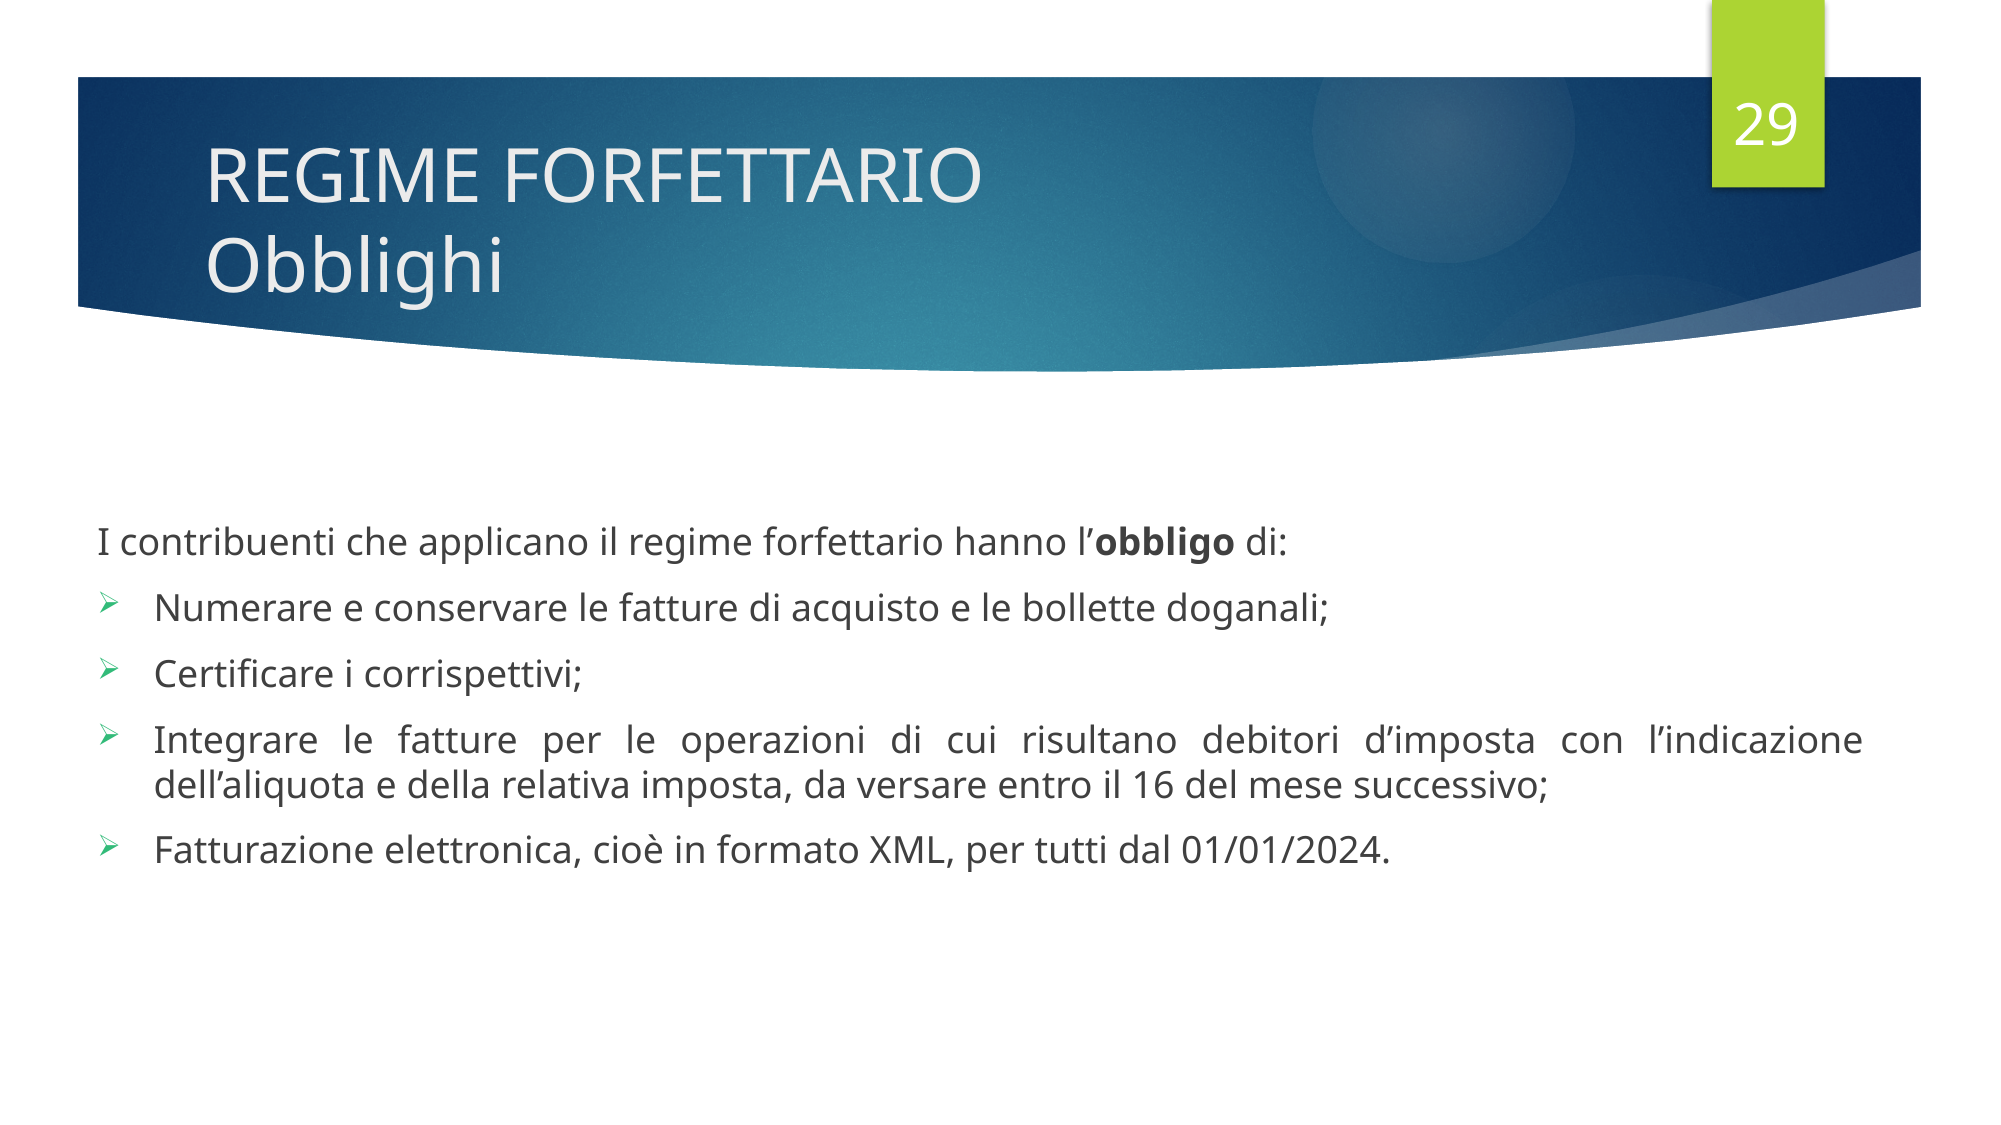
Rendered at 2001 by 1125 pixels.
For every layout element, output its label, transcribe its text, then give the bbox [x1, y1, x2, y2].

slide_number 29 [1698, 48, 1836, 175]
list I contribuenti che applicano il regime forfettario hanno l’obbligo di: Numerare e conservare le fatture di acquisto e le bollette doganali; Certificare i corrispettivi; Integrare le fatture per le operazioni di cui risultano debitori d’imposta con l’indicazione dell’aliquota e della relativa imposta, da versare entro il 16 del mese successivo; Fatturazione elettronica, cioè in formato XML, per tutti dal 01/01/2024. [82, 510, 1881, 1071]
title REGIME FORFETTARIO Obblighi [189, 159, 1627, 276]
